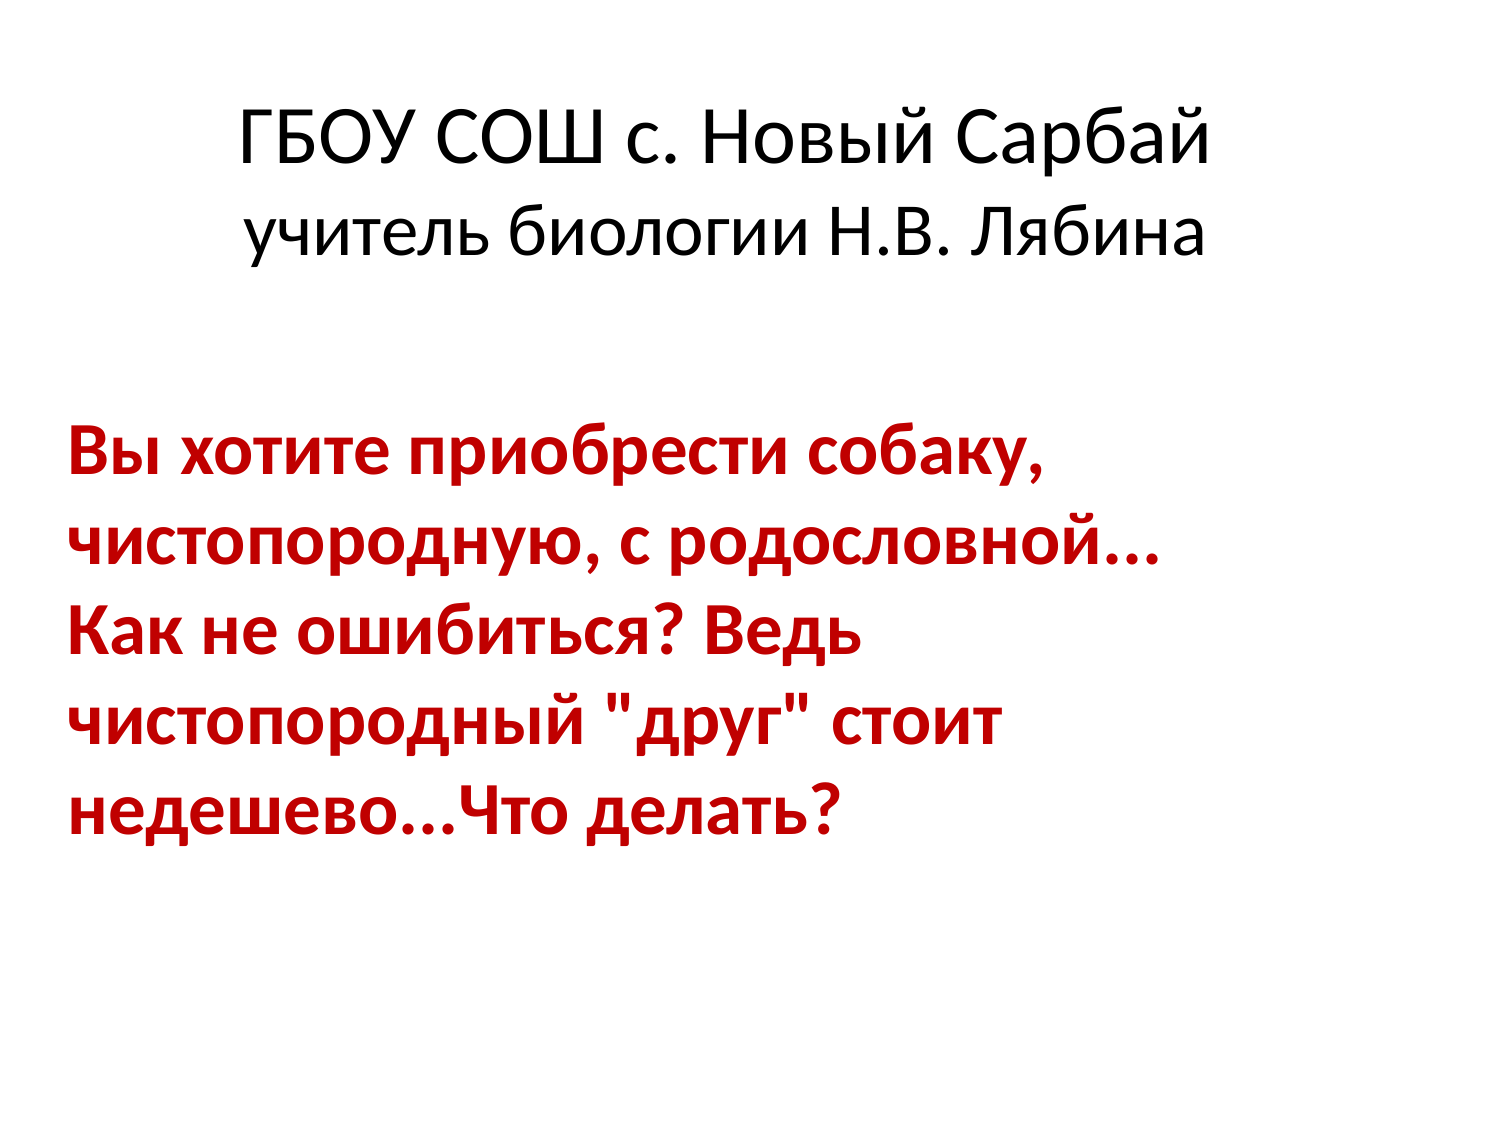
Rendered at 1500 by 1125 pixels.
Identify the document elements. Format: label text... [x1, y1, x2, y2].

text_box Вы хотите приобрести собаку, чистопородную, с родословной... Как не ошибиться? Ведь чистопородный "друг" стоит недешево...Что делать? [53, 391, 1282, 857]
title ГБОУ СОШ с. Новый Сарбай учитель биологии Н.В. Лябина [88, 54, 1364, 296]
